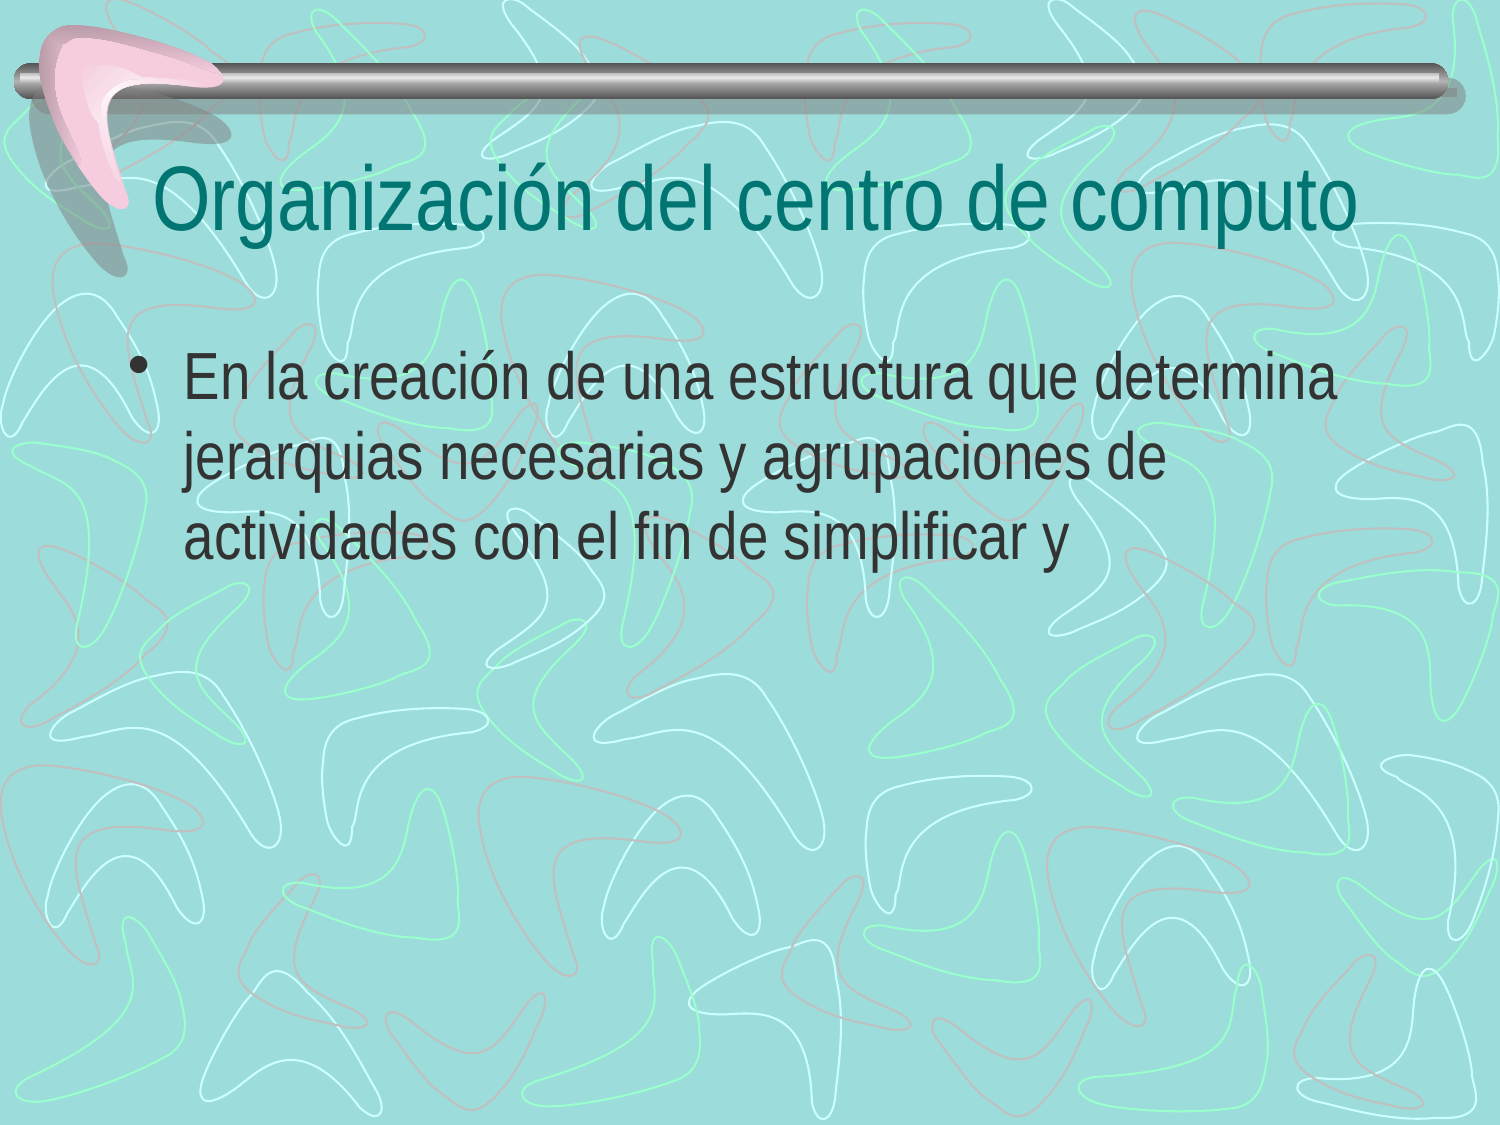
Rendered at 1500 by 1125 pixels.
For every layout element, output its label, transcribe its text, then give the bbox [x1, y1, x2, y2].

list En la creación de una estructura que determina jerarquias necesarias y agrupaciones de actividades con el fin de simplificar y [112, 324, 1388, 1000]
title Organización del centro de computo [137, 99, 1388, 288]
